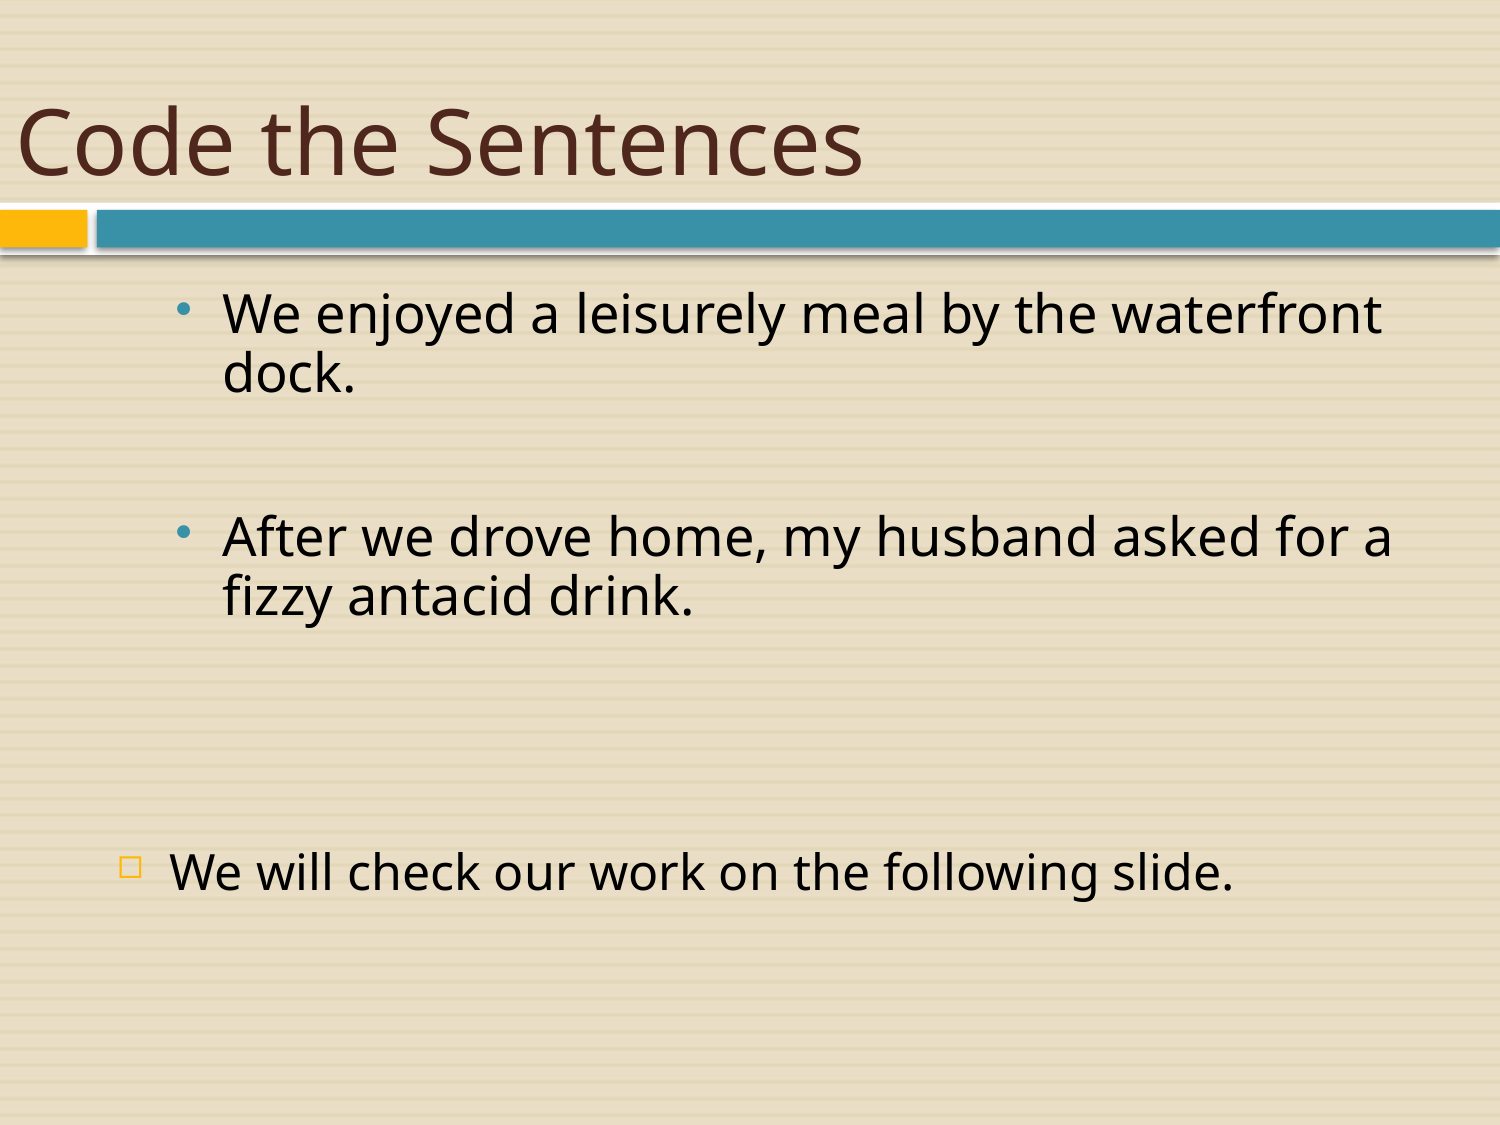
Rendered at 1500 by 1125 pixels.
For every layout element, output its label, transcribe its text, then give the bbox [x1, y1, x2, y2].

title Code the Sentences [0, 87, 1163, 192]
list We enjoyed a leisurely meal by the waterfront dock. After we drove home, my husband asked for a fizzy antacid drink. We will check our work on the following slide. [101, 279, 1428, 905]
